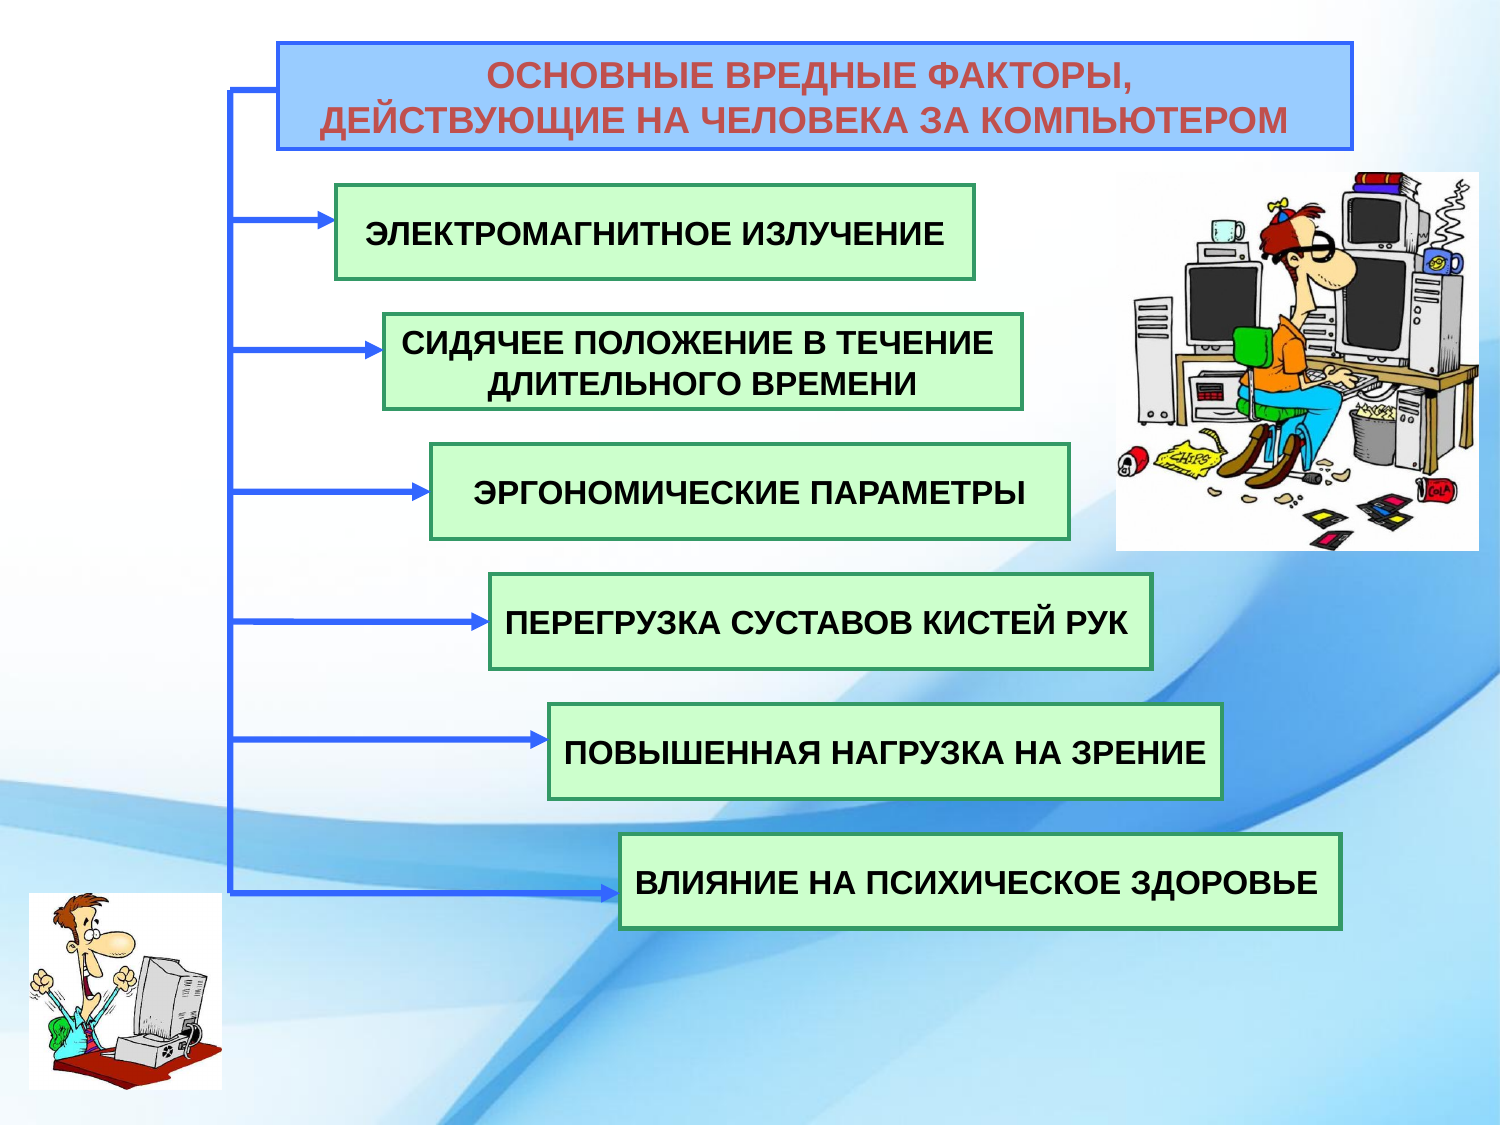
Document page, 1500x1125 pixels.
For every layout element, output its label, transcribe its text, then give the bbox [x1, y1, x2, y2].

text_box [230, 485, 431, 498]
text_box ВЛИЯНИЕ НА ПСИХИЧЕСКОЕ ЗДОРОВЬЕ [620, 834, 1341, 929]
text_box [230, 343, 384, 357]
picture [0, 0, 1500, 1125]
text_box [230, 615, 491, 628]
text_box ПЕРЕГРУЗКА СУСТАВОВ КИСТЕЙ РУК [490, 574, 1152, 669]
text_box [230, 213, 336, 227]
text_box ПОВЫШЕННАЯ НАГРУЗКА НА ЗРЕНИЕ [549, 704, 1223, 799]
text_box ОСНОВНЫЕ ВРЕДНЫЕ ФАКТОРЫ, ДЕЙСТВУЮЩИЕ НА ЧЕЛОВЕКА ЗА КОМПЬЮТЕРОМ [277, 42, 1353, 149]
text_box ЭРГОНОМИЧЕСКИЕ ПАРАМЕТРЫ [430, 444, 1069, 539]
text_box ЭЛЕКТРОМАГНИТНОЕ ИЗЛУЧЕНИЕ [336, 184, 975, 280]
text_box СИДЯЧЕЕ ПОЛОЖЕНИЕ В ТЕЧЕНИЕ ДЛИТЕЛЬНОГО ВРЕМЕНИ [383, 314, 1022, 409]
text_box [230, 887, 621, 900]
text_box [230, 733, 550, 746]
